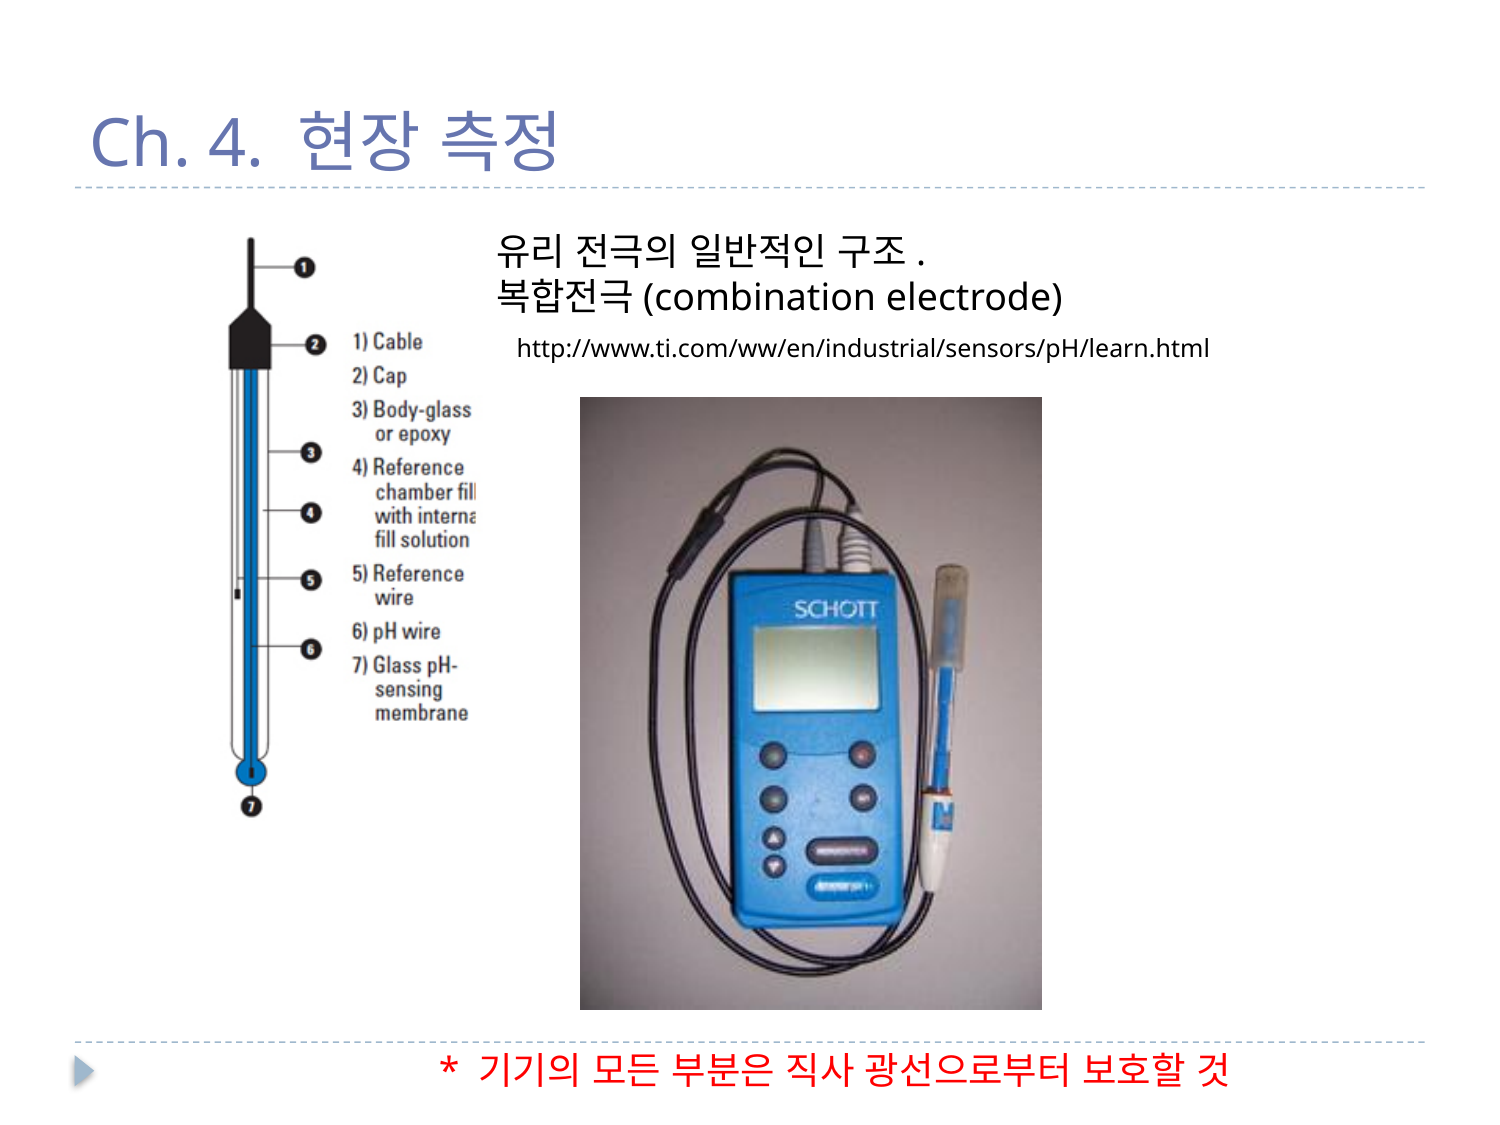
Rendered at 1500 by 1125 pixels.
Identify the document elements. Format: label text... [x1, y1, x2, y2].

text_box * 기기의 모든 부분은 직사 광선으로부터 보호할 것 [424, 1039, 1247, 1100]
text_box http://www.ti.com/ww/en/industrial/sensors/pH/learn.html [587, 325, 1459, 370]
title Ch. 4. 현장 측정 [75, 24, 1425, 188]
picture [194, 207, 1042, 1011]
text_box 유리 전극의 일반적인 구조. 복합전극(combination electrode) [587, 220, 1078, 326]
